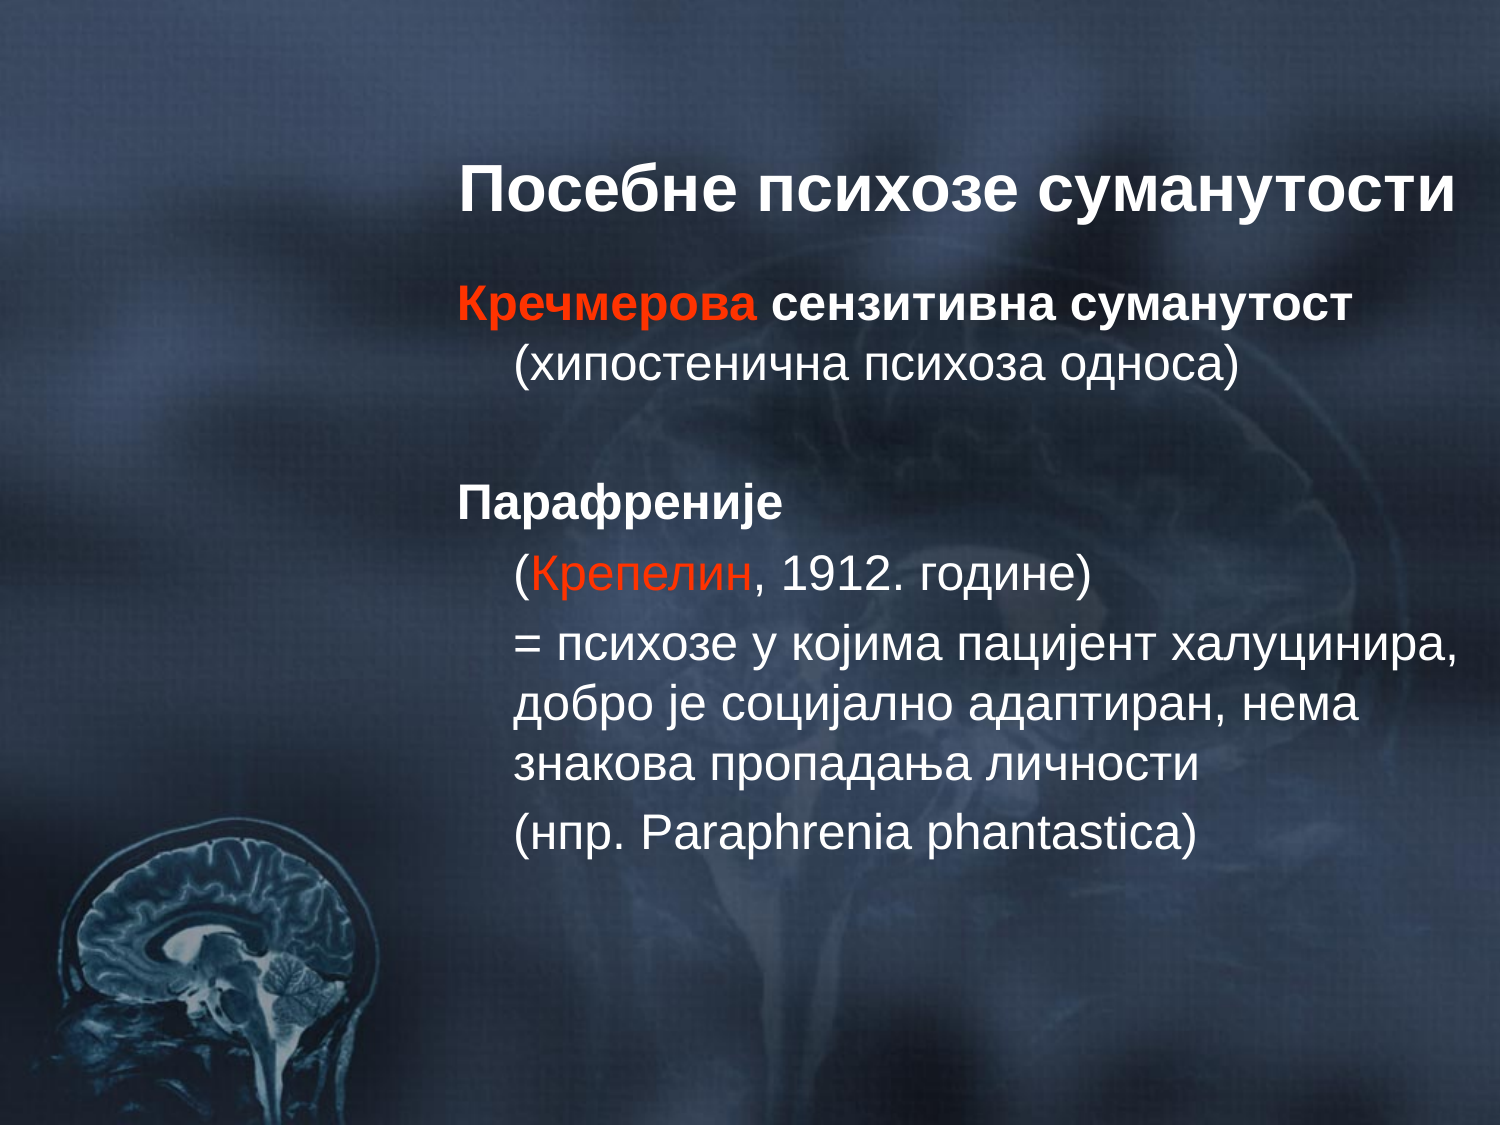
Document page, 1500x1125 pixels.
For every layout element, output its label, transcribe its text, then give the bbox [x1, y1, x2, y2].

list Кречмерова сензитивна суманутост (хипостенична психоза односа) Парафреније (Крепелин, 1912. године) = психозе у којима пацијент халуцинира, добро је социјално адаптиран, нема знакова пропадања личности (нпр. Paraphrenia phantastica) [441, 262, 1480, 1006]
title Посебне психозе суманутости [443, 44, 1480, 233]
picture [0, 0, 1500, 1125]
